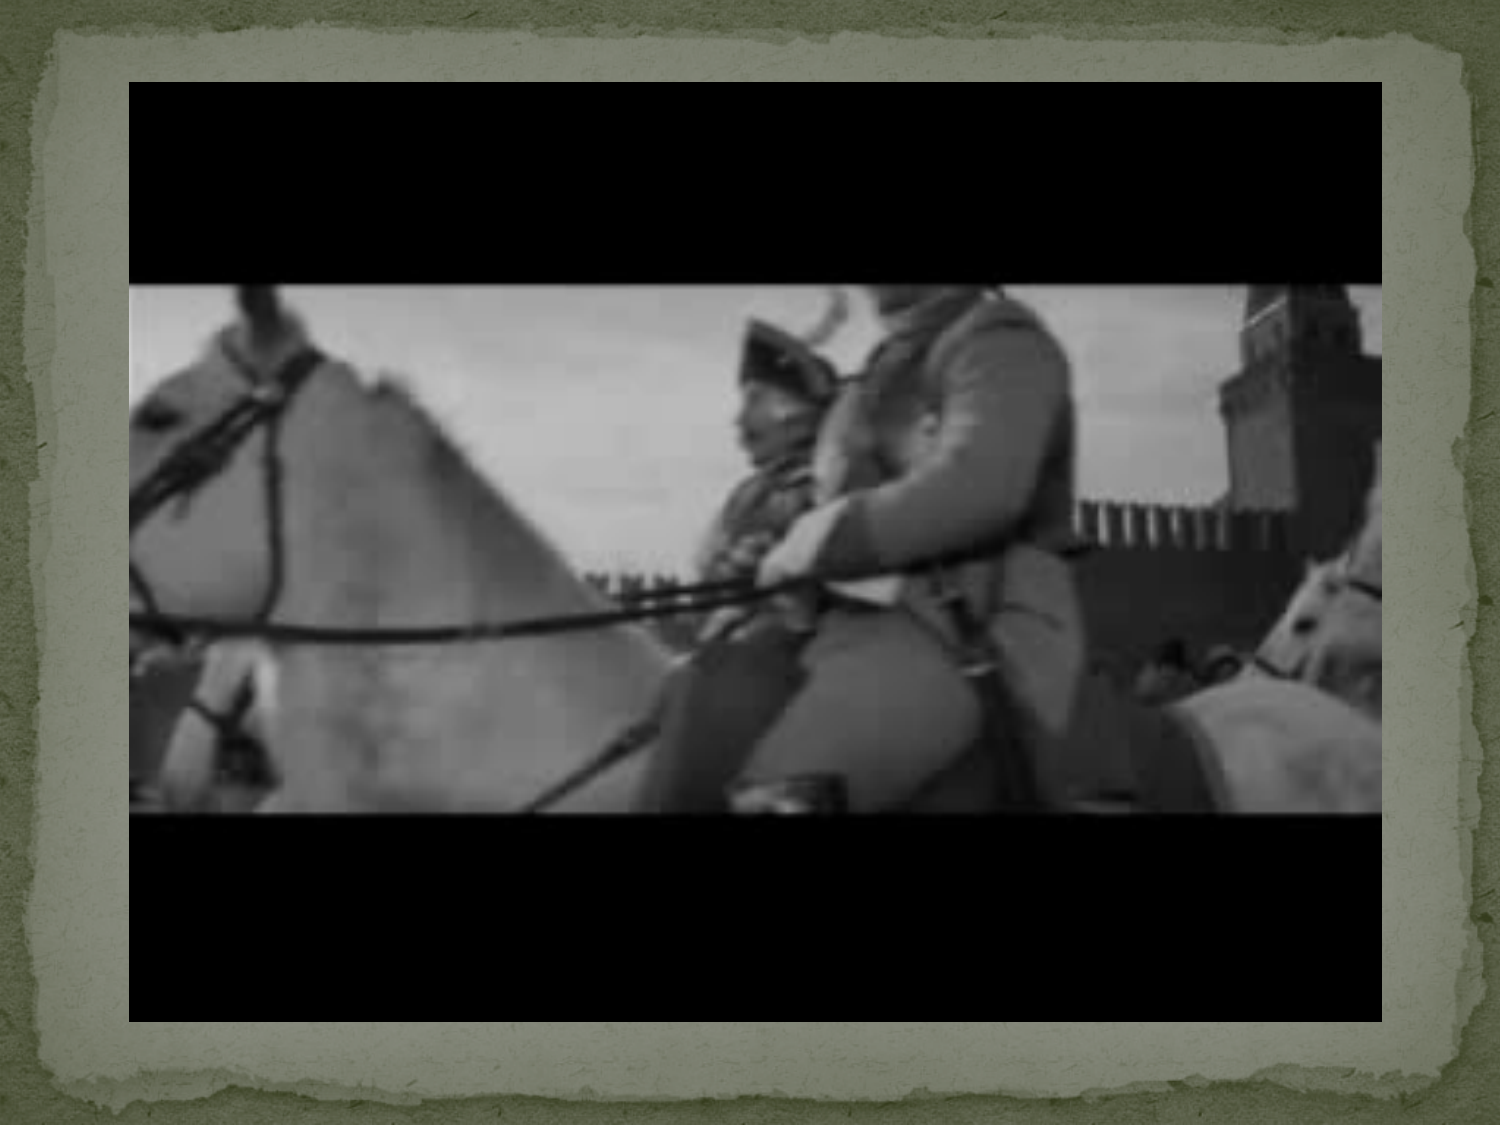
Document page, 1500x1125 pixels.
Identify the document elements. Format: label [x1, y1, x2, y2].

text_box [131, 84, 1382, 1020]
